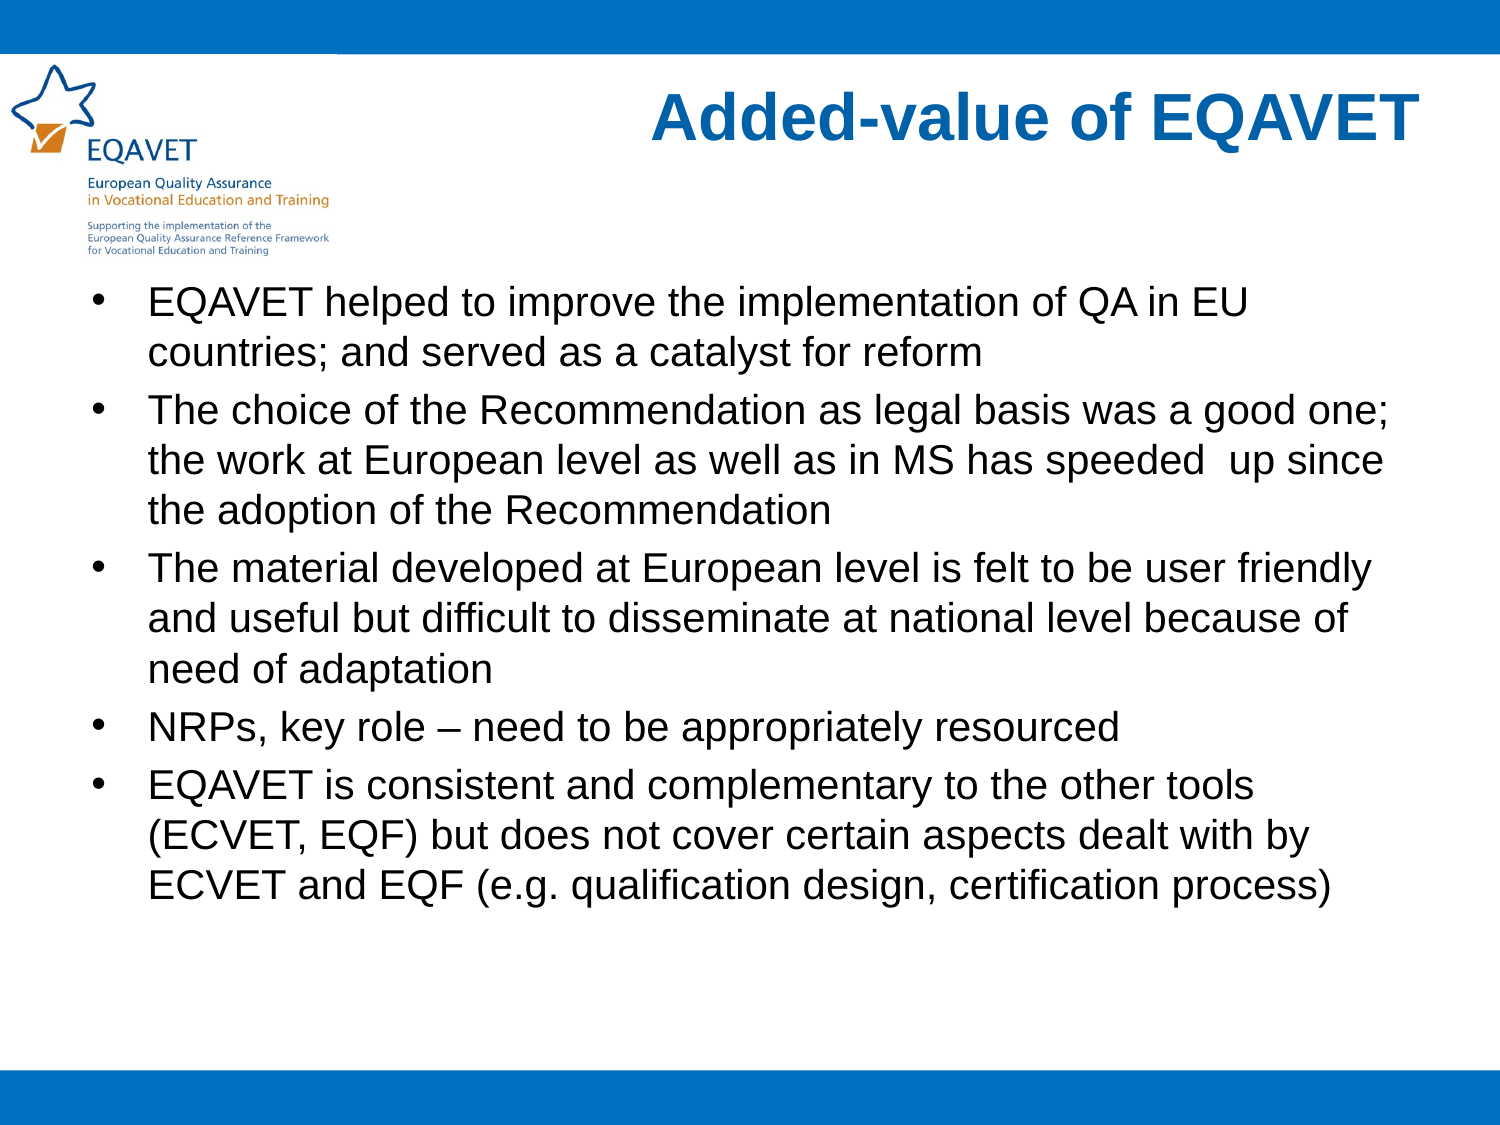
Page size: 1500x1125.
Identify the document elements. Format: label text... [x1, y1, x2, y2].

picture [0, 54, 337, 269]
list EQAVET helped to improve the implementation of QA in EU countries; and served as a catalyst for reform The choice of the Recommendation as legal basis was a good one; the work at European level as well as in MS has speeded up since the adoption of the Recommendation The material developed at European level is felt to be user friendly and useful but difficult to disseminate at national level because of need of adaptation NRPs, key role – need to be appropriately resourced EQAVET is consistent and complementary to the other tools (ECVET, EQF) but does not cover certain aspects dealt with by ECVET and EQF (e.g. qualification design, certification process) [76, 267, 1424, 1071]
list Added-value of EQAVET [501, 66, 1436, 291]
